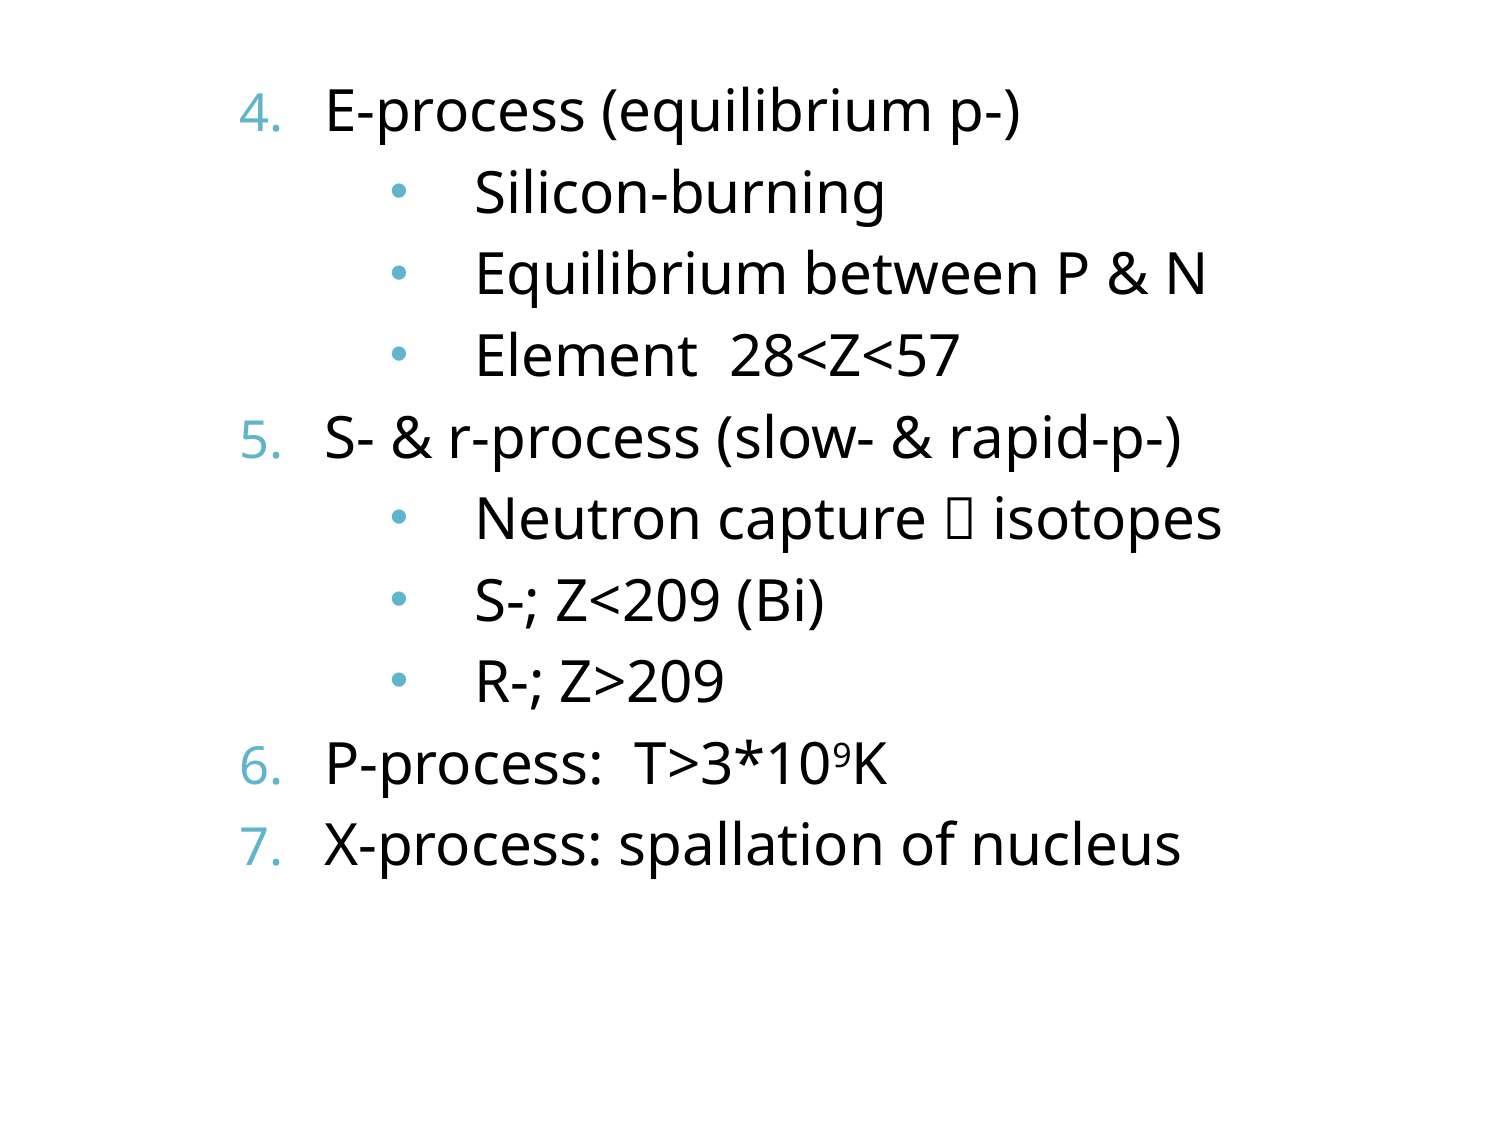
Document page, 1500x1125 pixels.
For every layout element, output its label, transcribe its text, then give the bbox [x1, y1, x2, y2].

text_box E-process (equilibrium p-) Silicon-burning Equilibrium between P & N Element 28<Z<57 S- & r-process (slow- & rapid-p-) Neutron capture  isotopes S-; Z<209 (Bi) R-; Z>209 P-process: T>3*109K X-process: spallation of nucleus [74, 66, 1425, 1071]
